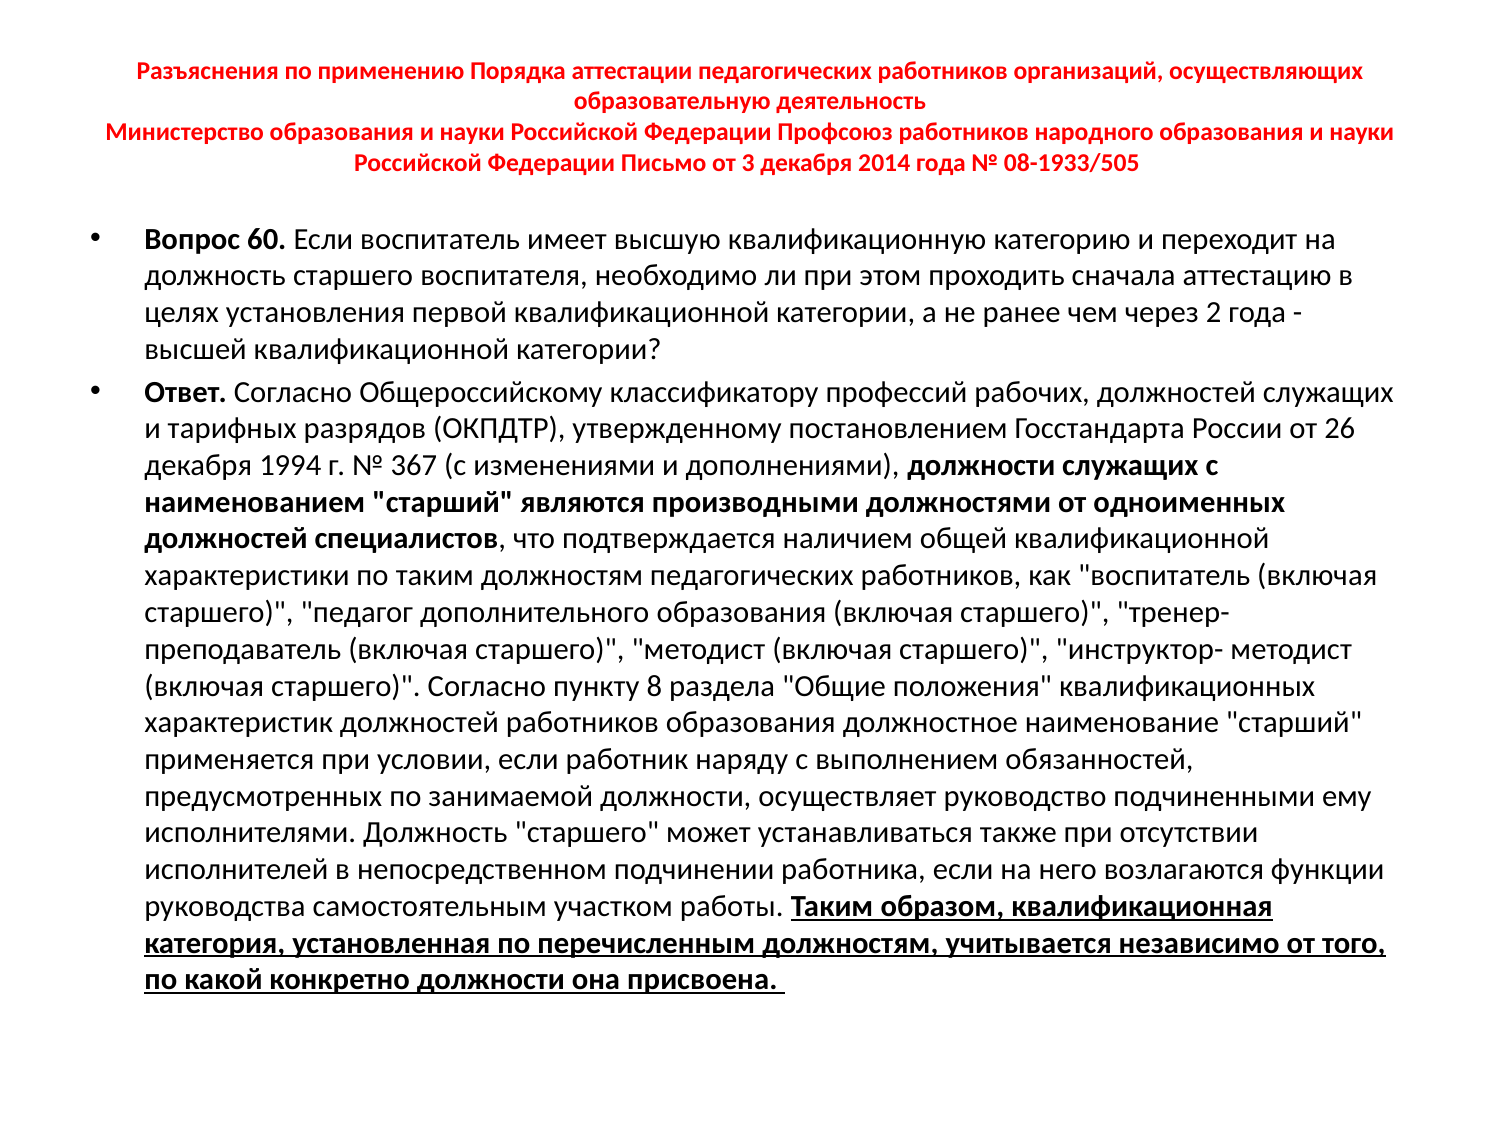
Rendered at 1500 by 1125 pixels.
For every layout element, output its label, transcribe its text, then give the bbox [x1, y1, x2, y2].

list Вопрос 60. Если воспитатель имеет высшую квалификационную категорию и переходит на должность старшего воспитателя, необходимо ли при этом проходить сначала аттестацию в целях установления первой квалификационной категории, а не ранее чем через 2 года - высшей квалификационной категории? Ответ. Согласно Общероссийскому классификатору профессий рабочих, должностей служащих и тарифных разрядов (ОКПДТР), утвержденному постановлением Госстандарта России от 26 декабря 1994 г. № 367 (с изменениями и дополнениями), должности служащих с наименованием "старший" являются производными должностями от одноименных должностей специалистов, что подтверждается наличием общей квалификационной характеристики по таким должностям педагогических работников, как "воспитатель (включая старшего)", "педагог дополнительного образования (включая старшего)", "тренер-преподаватель (включая старшего)", "методист (включая старшего)", "инструктор- методист (включая старшего)". Согласно пункту 8 раздела "Общие положения" квалификационных характеристик должностей работников образования должностное наименование "старший" применяется при условии, если работник наряду с выполнением обязанностей, предусмотренных по занимаемой должности, осуществляет руководство подчиненными ему исполнителями. Должность "старшего" может устанавливаться также при отсутствии исполнителей в непосредственном подчинении работника, если на него возлагаются функции руководства самостоятельным участком работы. Таким образом, квалификационная категория, установленная по перечисленным должностям, учитывается независимо от того, по какой конкретно должности она присвоена. [75, 210, 1425, 1005]
title Разъяснения по применению Порядка аттестации педагогических работников организаций, осуществляющих образовательную деятельность Министерство образования и науки Российской Федерации Профсоюз работников народного образования и науки Российской Федерации Письмо от 3 декабря 2014 года № 08-1933/505 [75, 45, 1425, 210]
